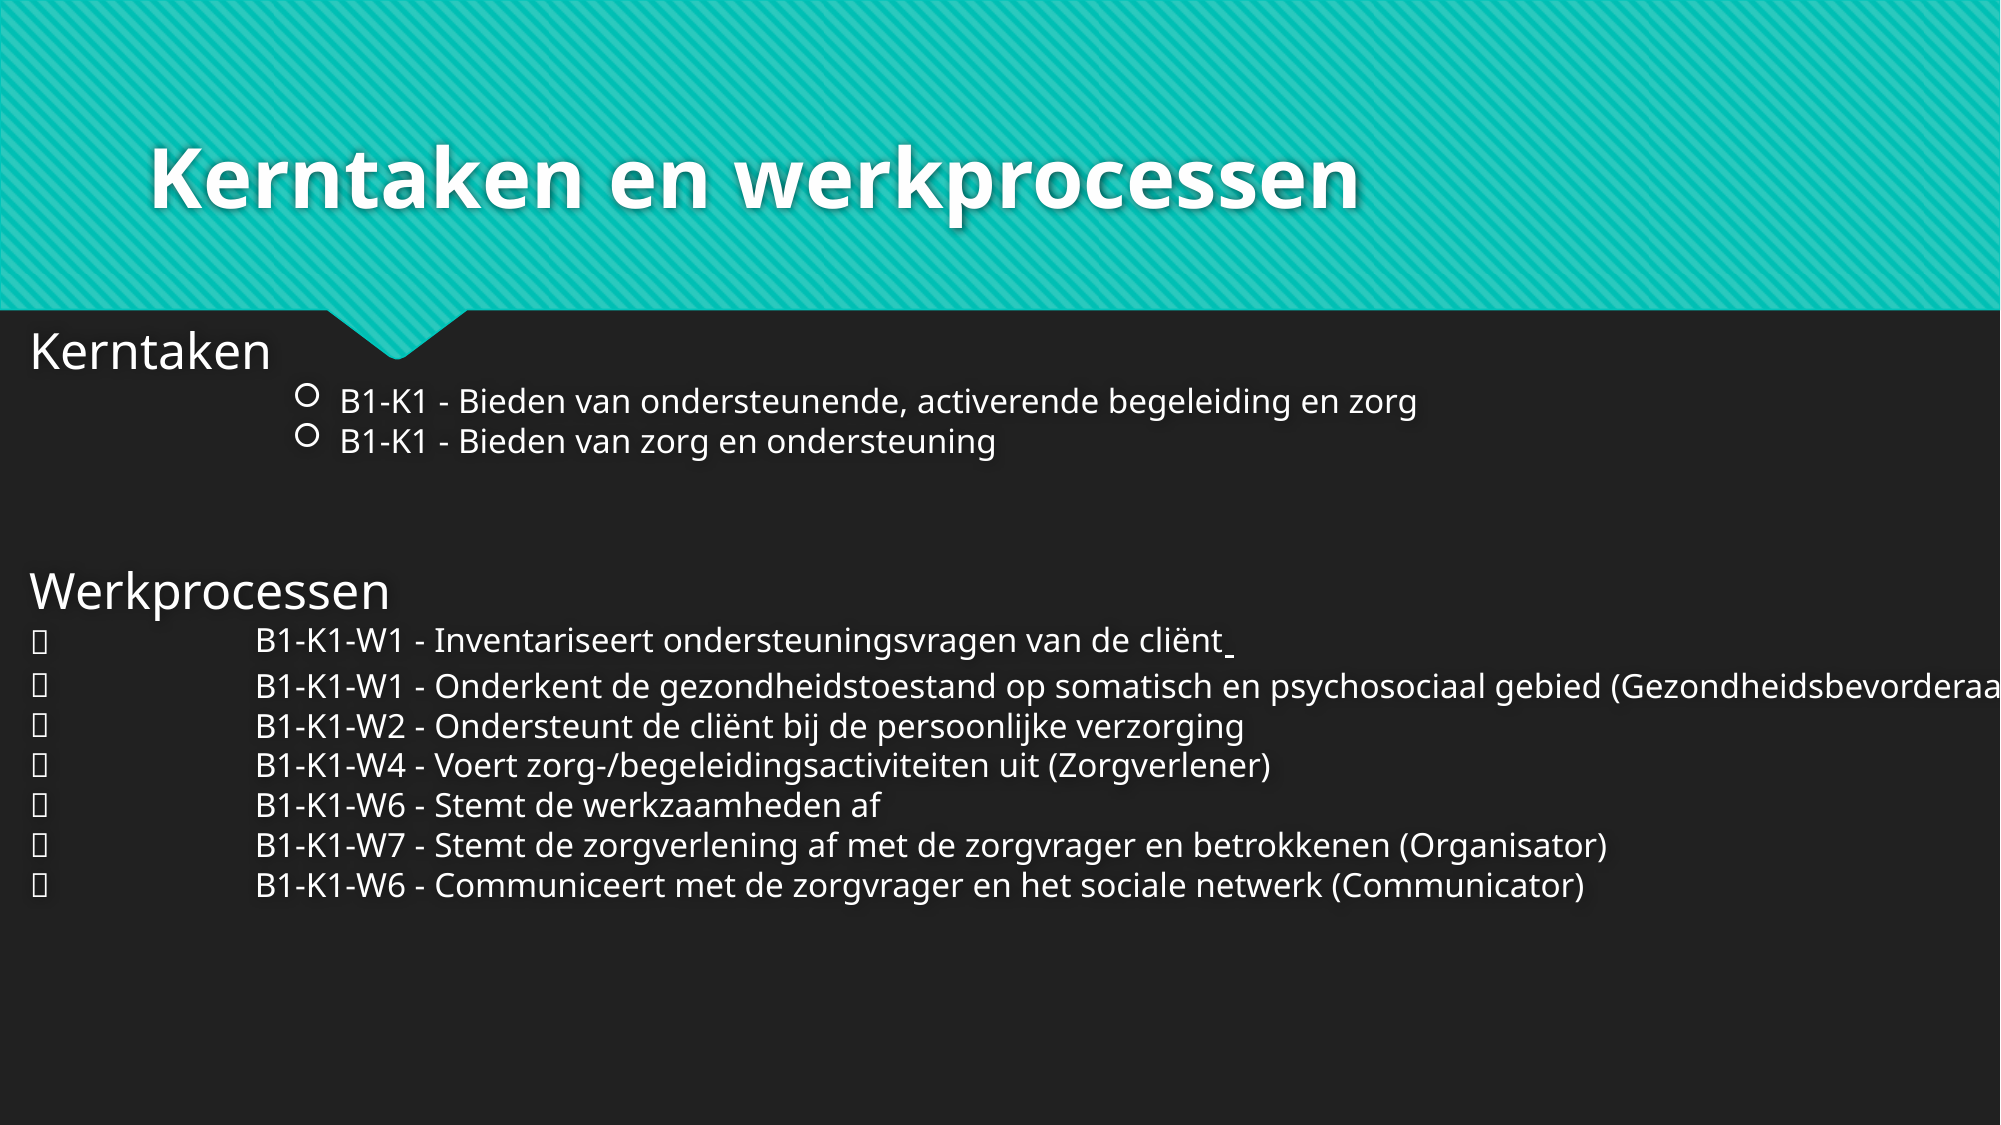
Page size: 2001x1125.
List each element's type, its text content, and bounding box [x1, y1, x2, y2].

title Kerntaken en werkprocessen [132, 73, 1868, 233]
list Kerntaken B1-K1 - Bieden van ondersteunende, activerende begeleiding en zorg B1-K1 - Bieden van zorg en ondersteuning Werkprocessen B1-K1-W1 - Inventariseert ondersteuningsvragen van de cliënt B1-K1-W1 - Onderkent de gezondheidstoestand op somatisch en psychosociaal gebied (Gezondheidsbevorderaar) B1-K1-W2 - Ondersteunt de cliënt bij de persoonlijke verzorging B1-K1-W4 - Voert zorg-/begeleidingsactiviteiten uit (Zorgverlener) B1-K1-W6 - Stemt de werkzaamheden af B1-K1-W7 - Stemt de zorgverlening af met de zorgvrager en betrokkenen (Organisator) B1-K1-W6 - Communiceert met de zorgvrager en het sociale netwerk (Communicator) [29, 279, 2000, 1010]
